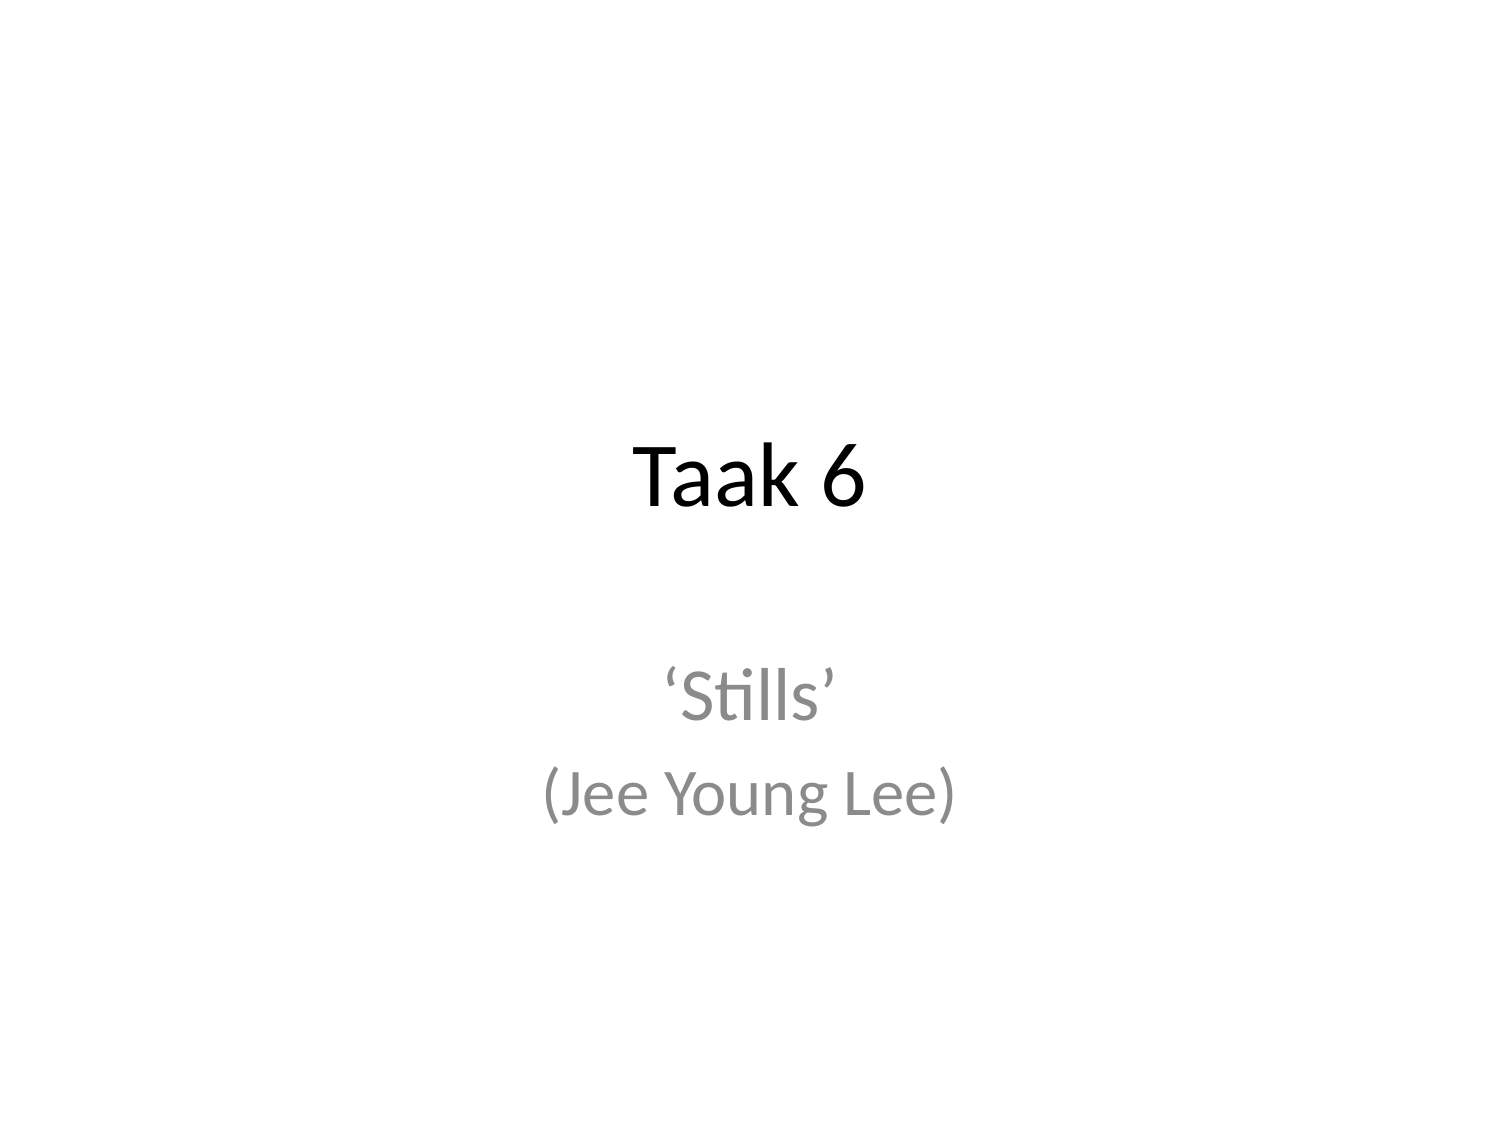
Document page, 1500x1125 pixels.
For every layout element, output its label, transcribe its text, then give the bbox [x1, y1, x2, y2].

subtitle ‘Stills’ (Jee Young Lee) [225, 637, 1275, 925]
title Taak 6 [112, 349, 1388, 591]
